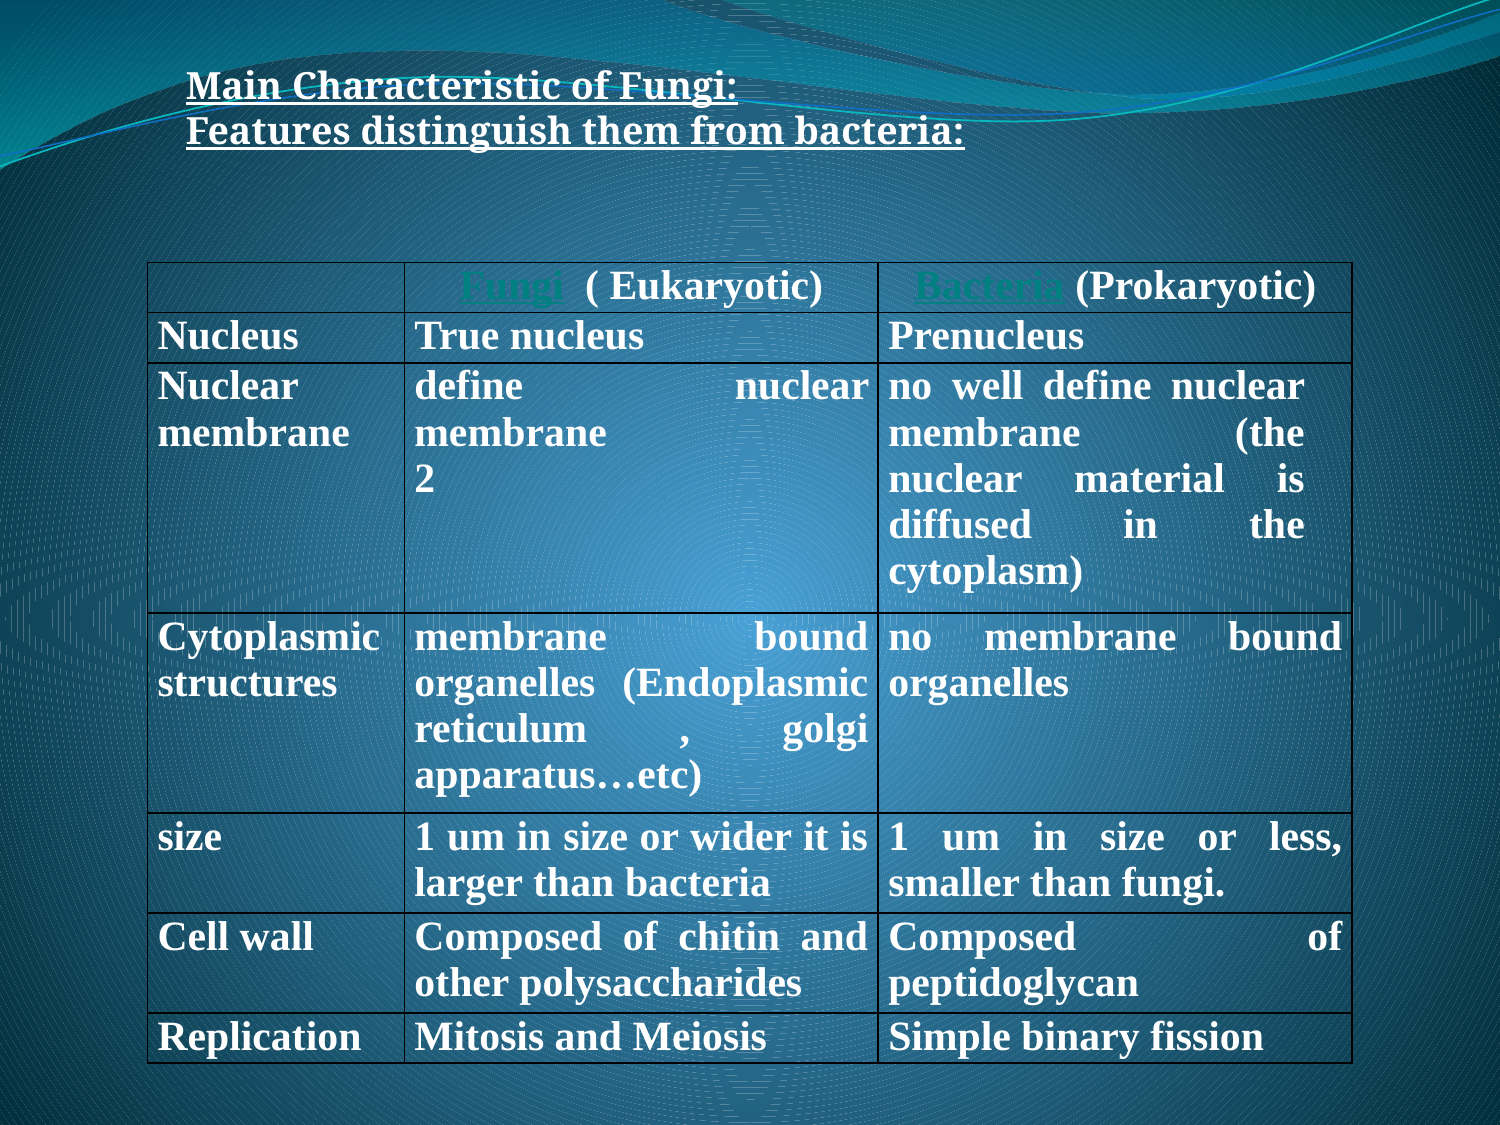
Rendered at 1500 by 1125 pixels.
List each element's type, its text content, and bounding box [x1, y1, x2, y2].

table_header Fungi ( Eukaryotic) [405, 263, 877, 312]
table_cell Composed of chitin and other polysaccharides [405, 914, 877, 1012]
table_cell Nucleus [148, 313, 404, 362]
table_cell Replication [148, 1014, 404, 1062]
table_cell no membrane bound organelles [879, 614, 1351, 812]
table_cell True nucleus [405, 313, 877, 362]
table_cell membrane bound organelles (Endoplasmic reticulum , golgi apparatus…etc) [405, 614, 877, 812]
table_cell Simple binary fission [879, 1014, 1351, 1062]
table_cell Composed of peptidoglycan [879, 914, 1351, 1012]
table_cell Mitosis and Meiosis [405, 1014, 877, 1062]
table_cell Nuclear membrane [148, 364, 404, 612]
table_cell no well define nuclear membrane (the nuclear material is diffused in the cytoplasm) [879, 364, 1351, 612]
table_cell Cytoplasmic structures [148, 614, 404, 812]
table_cell define nuclear membrane 2 [405, 364, 877, 612]
text_box Main Characteristic of Fungi: Features distinguish them from bacteria: [171, 54, 1341, 160]
table_header Bacteria (Prokaryotic) [879, 263, 1351, 312]
table_cell 1 um in size or wider it is larger than bacteria [405, 814, 877, 912]
table_header [148, 263, 404, 312]
table_cell 1 um in size or less, smaller than fungi. [879, 814, 1351, 912]
table_cell Cell wall [148, 914, 404, 1012]
table_cell Prenucleus [879, 313, 1351, 362]
table_cell size [148, 814, 404, 912]
